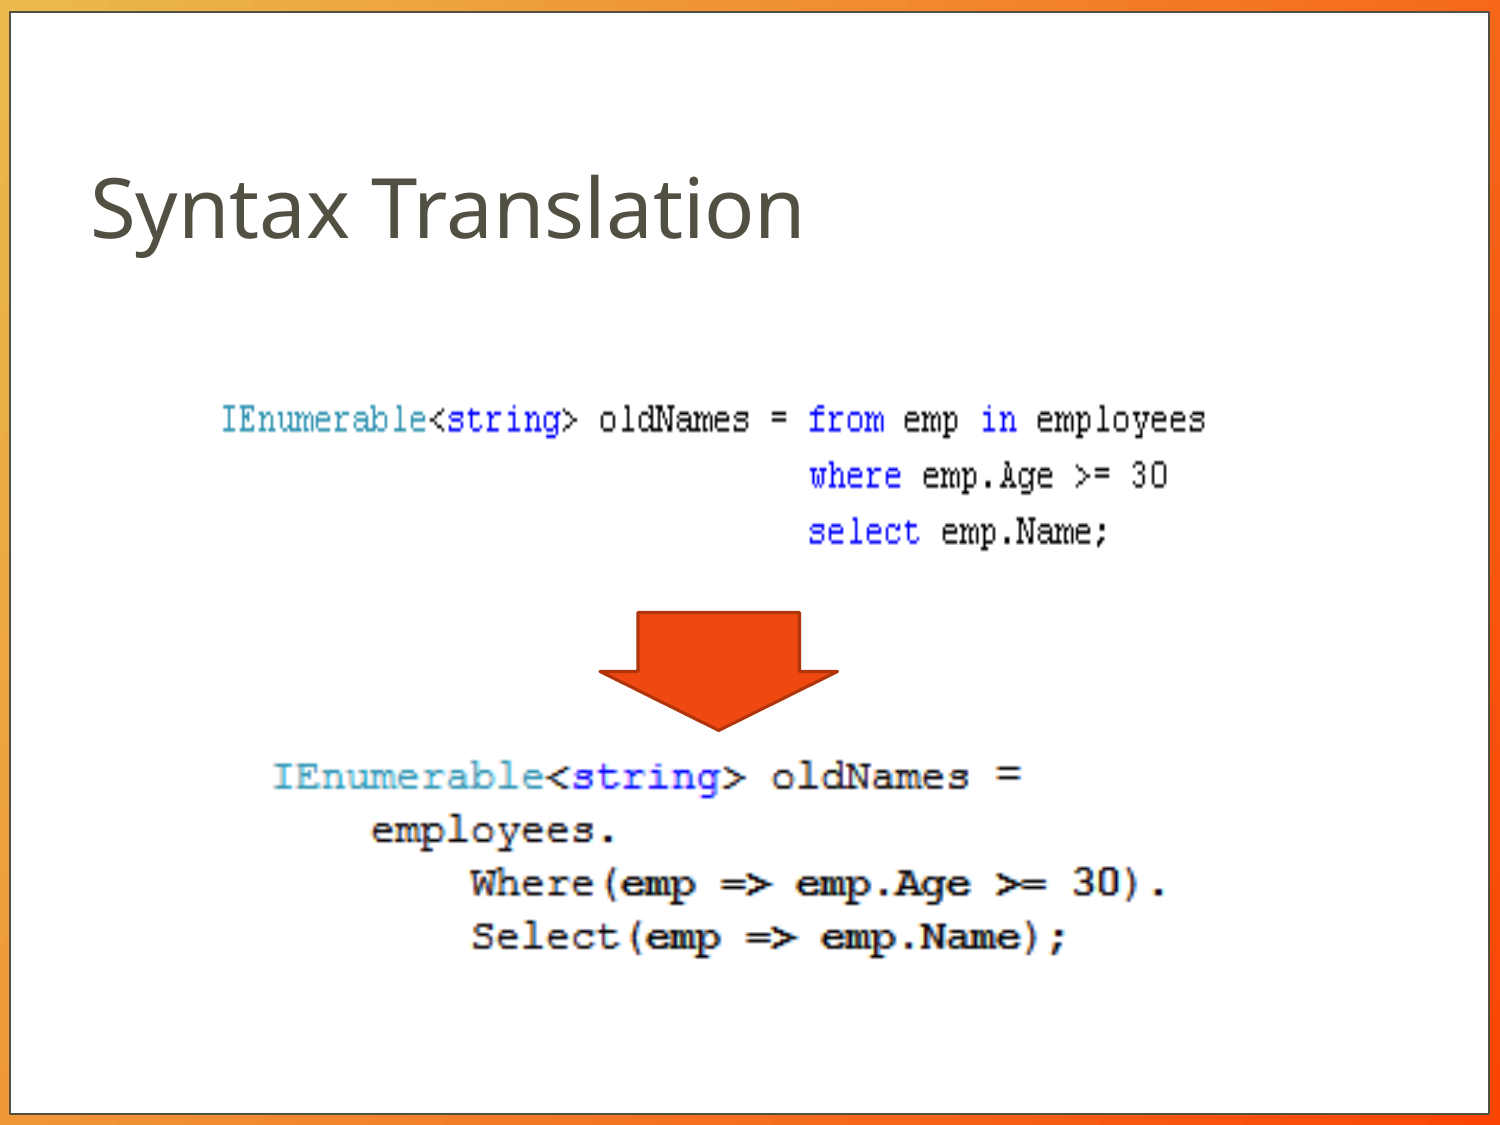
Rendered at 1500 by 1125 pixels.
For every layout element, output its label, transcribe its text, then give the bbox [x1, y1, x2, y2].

text_box [598, 616, 840, 732]
picture [174, 337, 1251, 602]
title Syntax Translation [75, 75, 1425, 263]
picture [262, 749, 1216, 1001]
